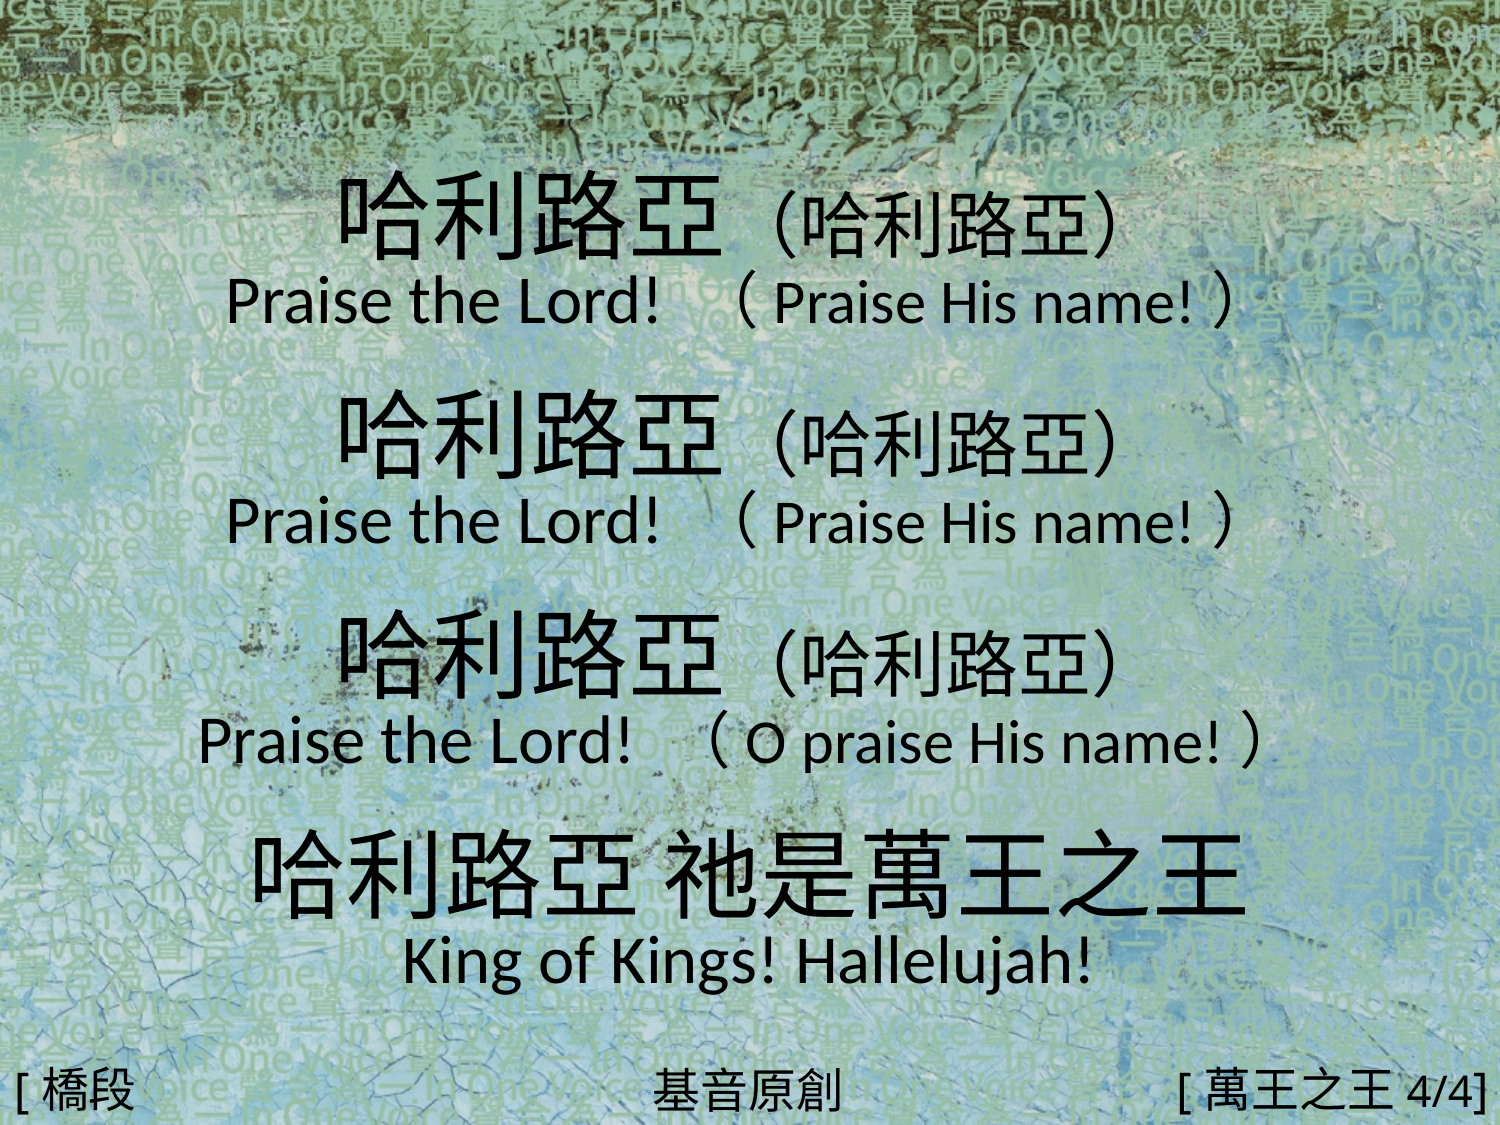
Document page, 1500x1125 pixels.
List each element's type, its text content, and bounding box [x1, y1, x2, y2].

text_box 哈利路亞（哈利路亞） Praise the Lord! （Praise His name!） 哈利路亞（哈利路亞） Praise the Lord! （Praise His name!） 哈利路亞（哈利路亞） Praise the Lord! （O praise His name!） 哈利路亞 祂是萬王之王 King of Kings! Hallelujah! [0, 169, 1500, 909]
picture [0, 909, 1500, 1053]
subtitle 基音原創 [0, 1053, 1498, 1125]
picture [0, 0, 1500, 169]
text_box [萬王之王4/4] [1026, 1052, 1500, 1125]
